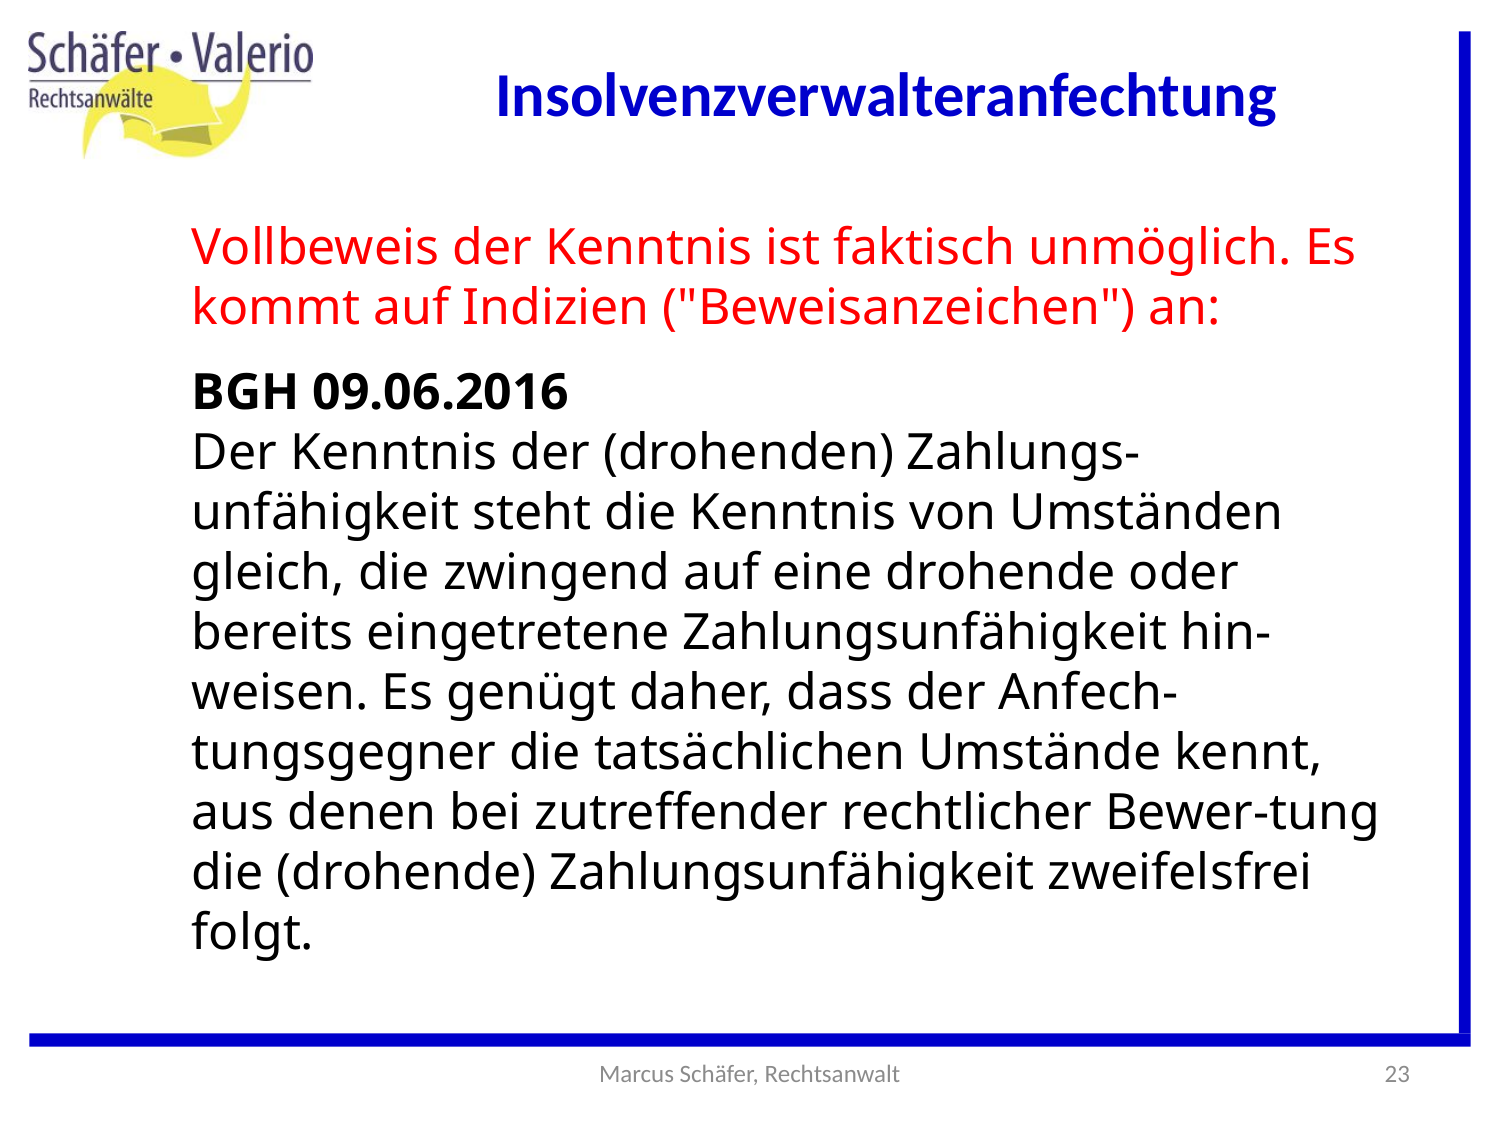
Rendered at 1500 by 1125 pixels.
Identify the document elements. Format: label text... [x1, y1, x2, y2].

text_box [29, 31, 1471, 1048]
footer Marcus Schäfer, Rechtsanwalt [512, 1055, 988, 1103]
picture [28, 31, 314, 160]
slide_number 23 [1074, 1055, 1425, 1103]
